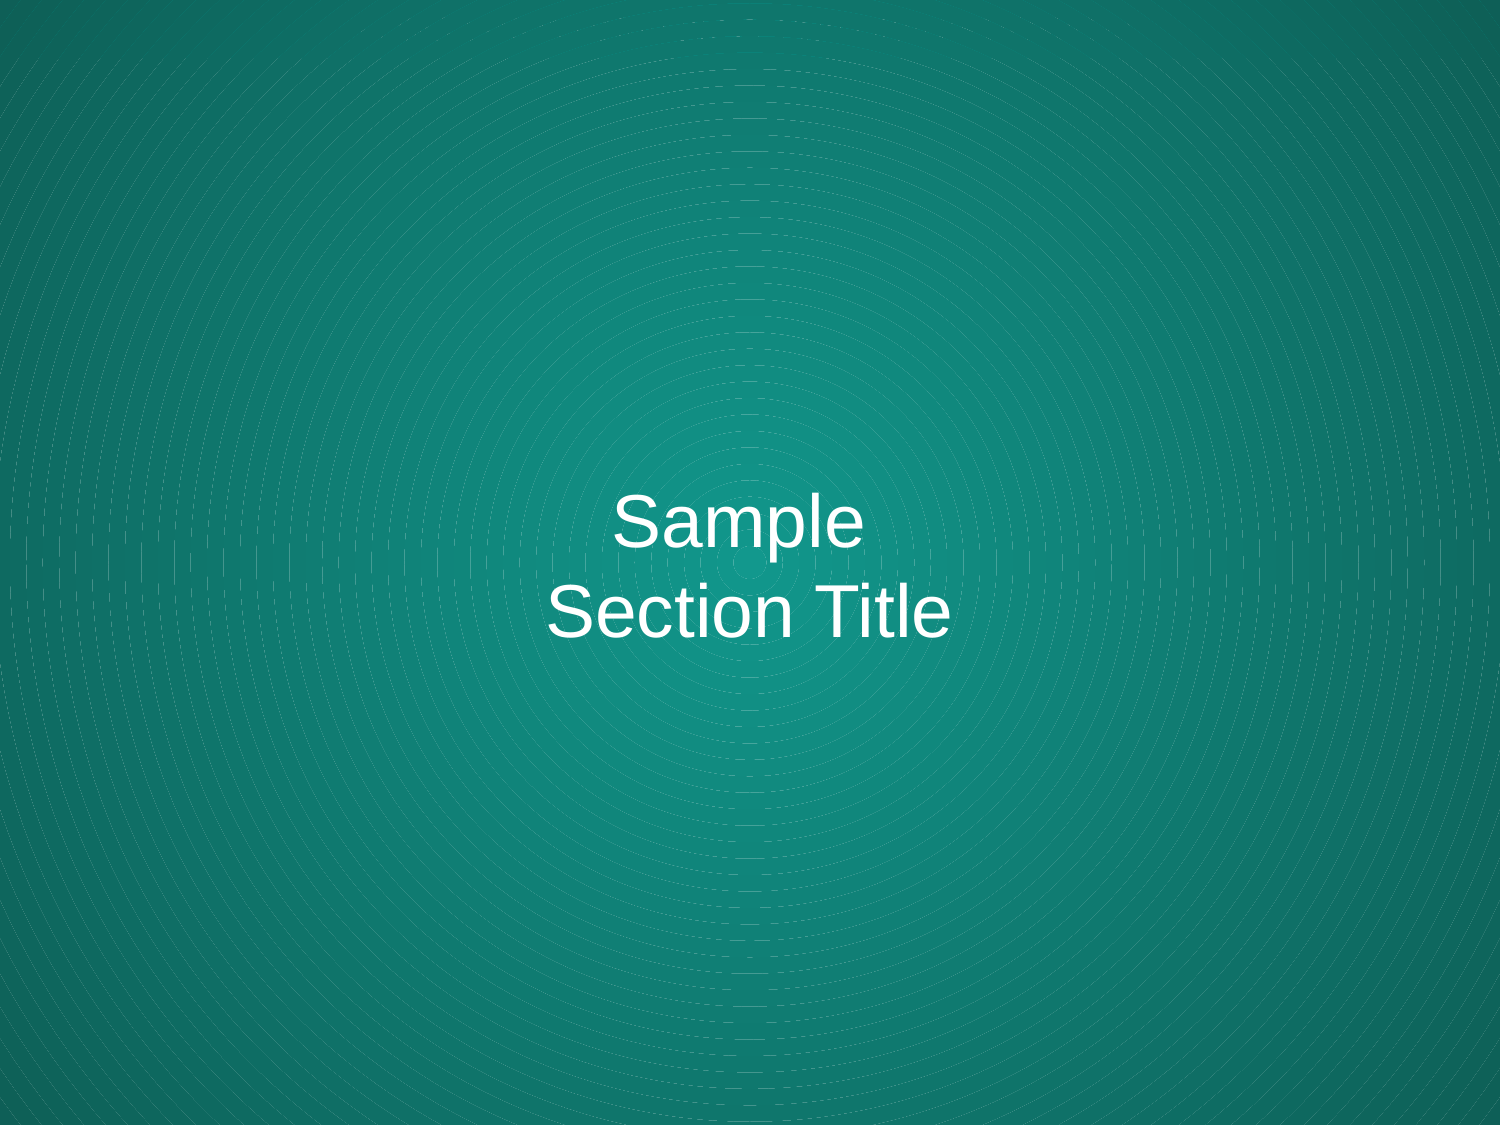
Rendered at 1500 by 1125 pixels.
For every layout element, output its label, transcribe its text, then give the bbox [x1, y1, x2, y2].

text_box [0, 0, 1500, 1125]
text_box Sample Section Title [93, 465, 1406, 661]
